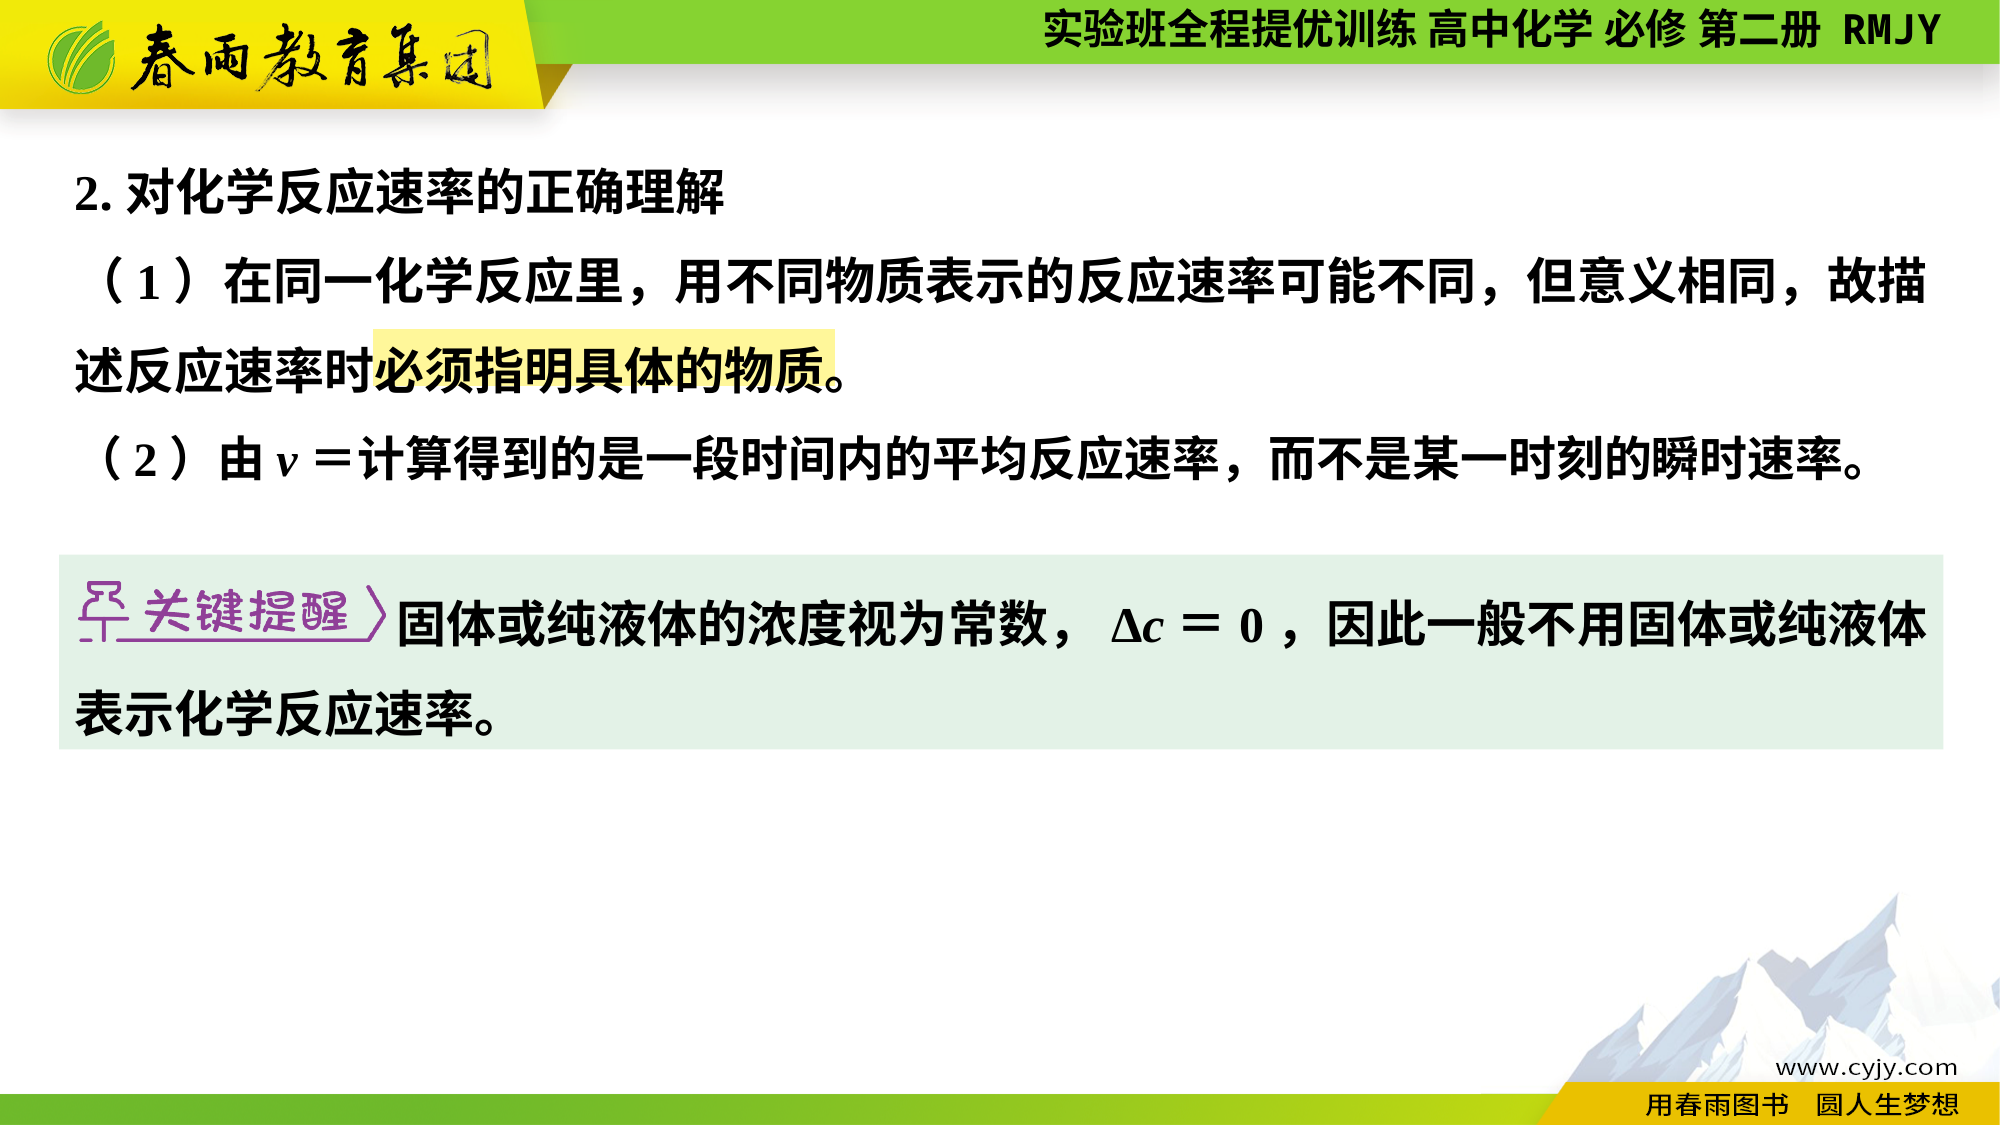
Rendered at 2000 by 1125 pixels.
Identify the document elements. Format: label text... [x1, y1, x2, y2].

picture [0, 0, 2000, 1125]
text_box 固体或纯液体的浓度视为常数，Δc＝0，因此一般不用固体或纯液体表示化学反应速率。 [59, 554, 1944, 750]
